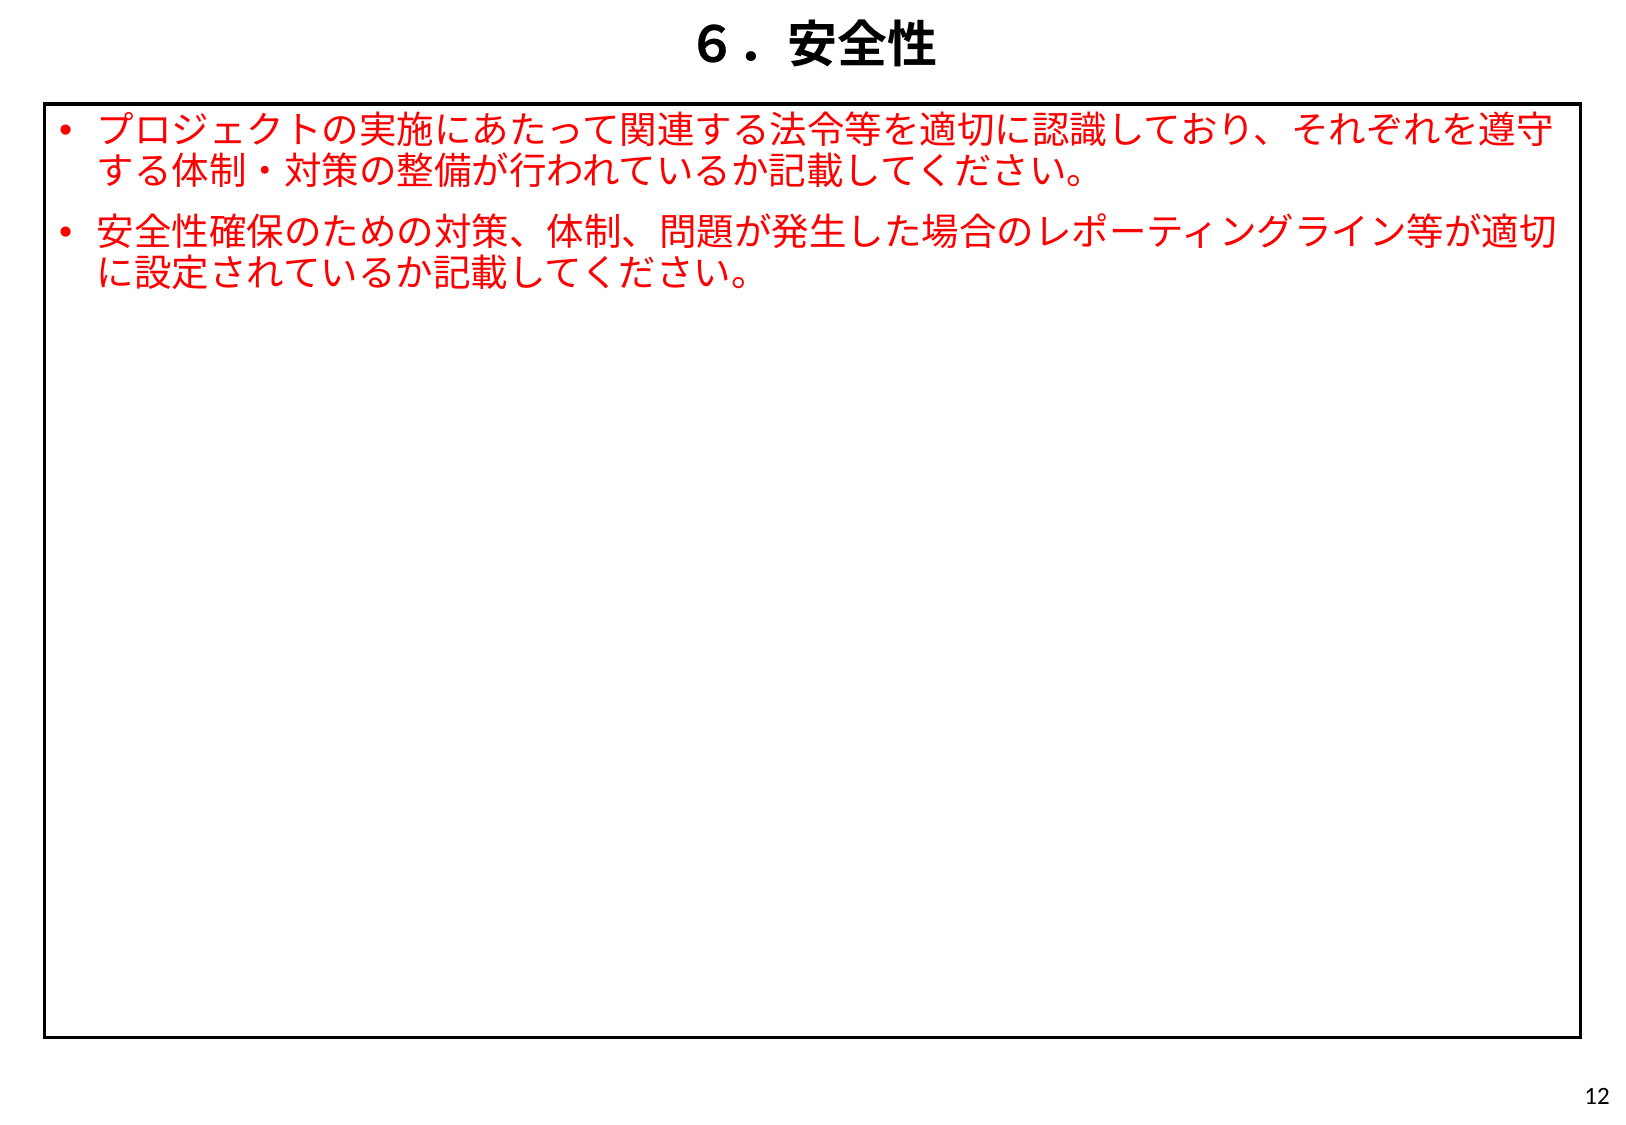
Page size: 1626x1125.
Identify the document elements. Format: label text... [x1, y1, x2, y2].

list プロジェクトの実施にあたって関連する法令等を適切に認識しており、それぞれを遵守する体制・対策の整備が行われているか記載してください。 安全性確保のための対策、体制、問題が発生した場合のレポーティングライン等が適切に設定されているか記載してください。 [44, 103, 1581, 1038]
slide_number 11 [1259, 1065, 1625, 1125]
title ６．安全性 [0, 0, 1625, 93]
